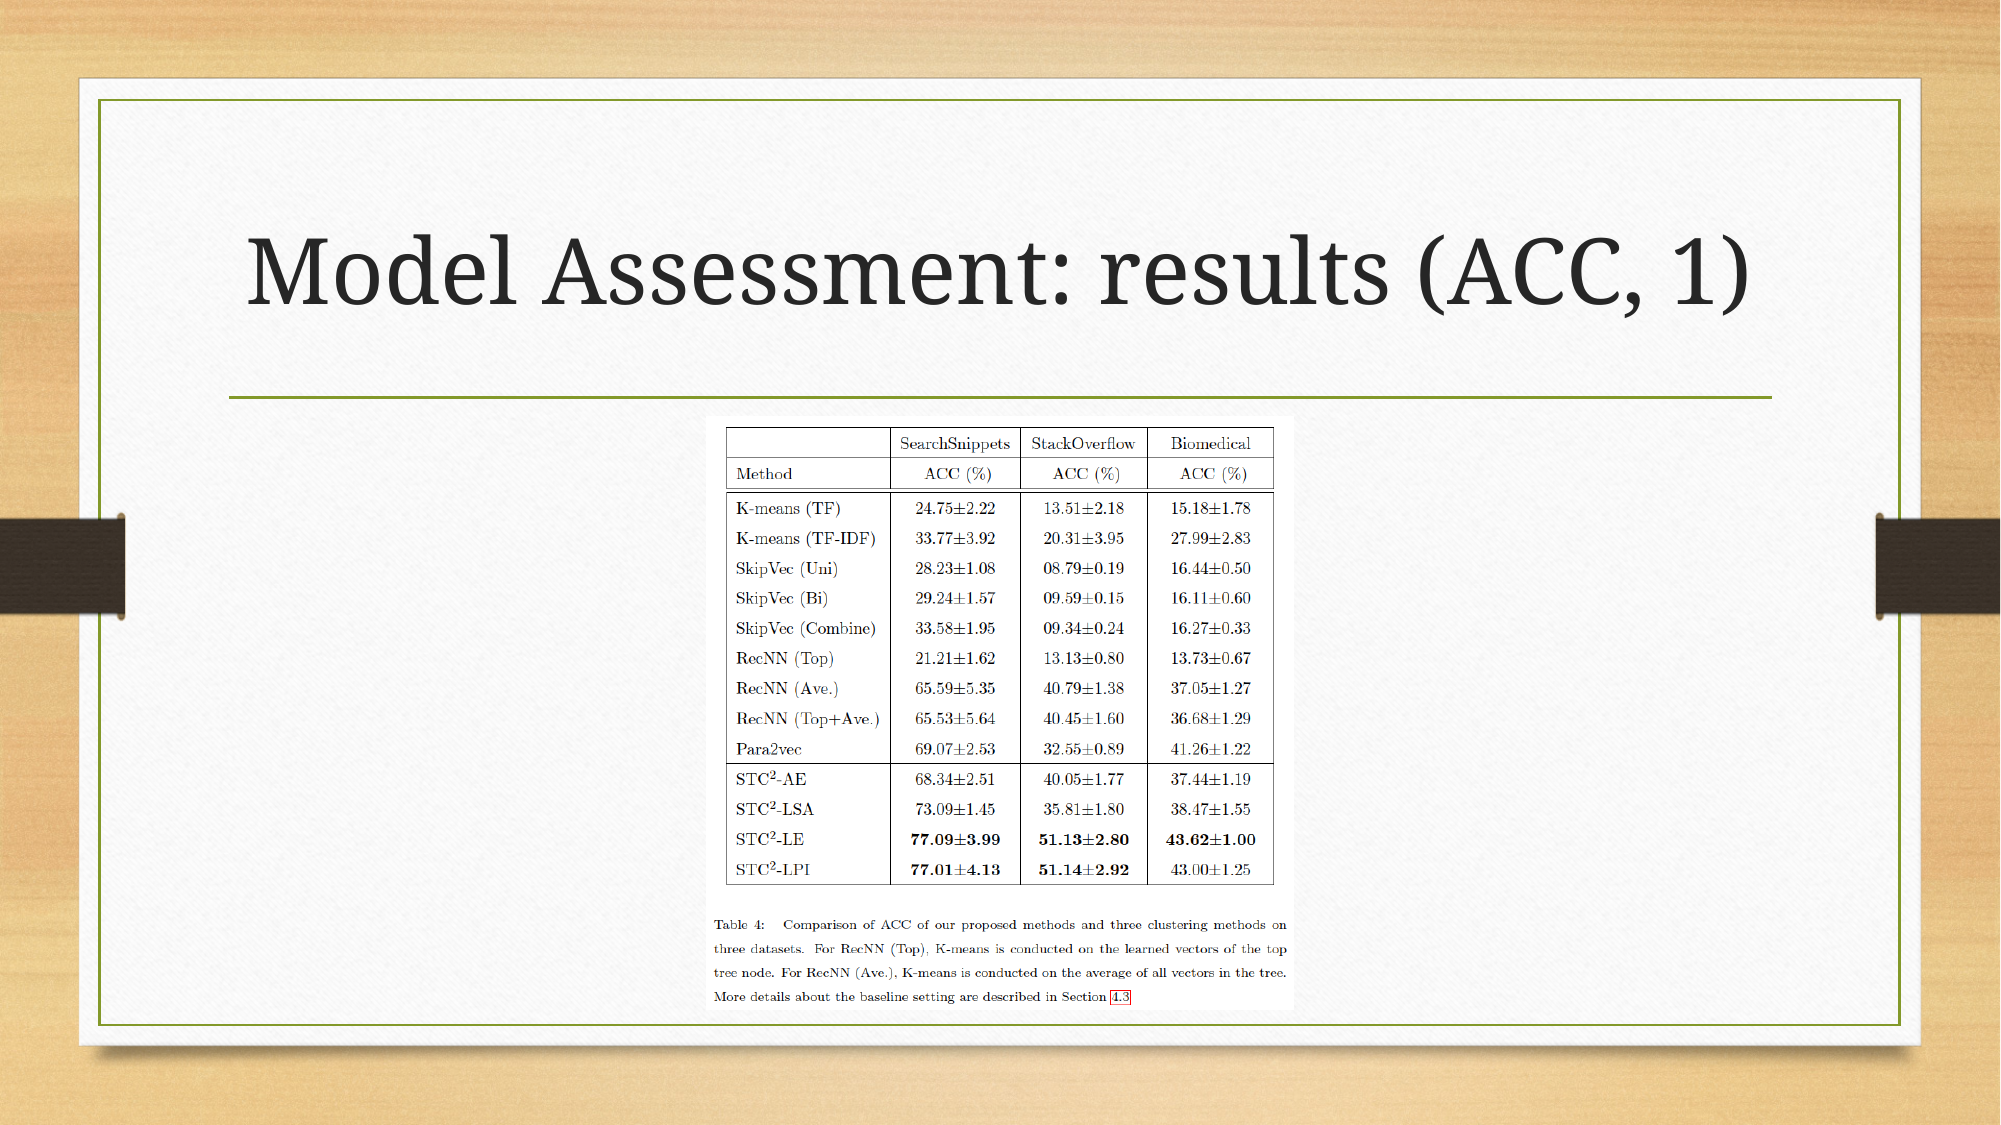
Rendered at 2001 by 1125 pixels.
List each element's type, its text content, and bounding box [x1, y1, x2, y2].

picture [0, 0, 2001, 1125]
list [705, 416, 1295, 1010]
title Model Assessment: results (ACC, 1) [212, 161, 1788, 375]
